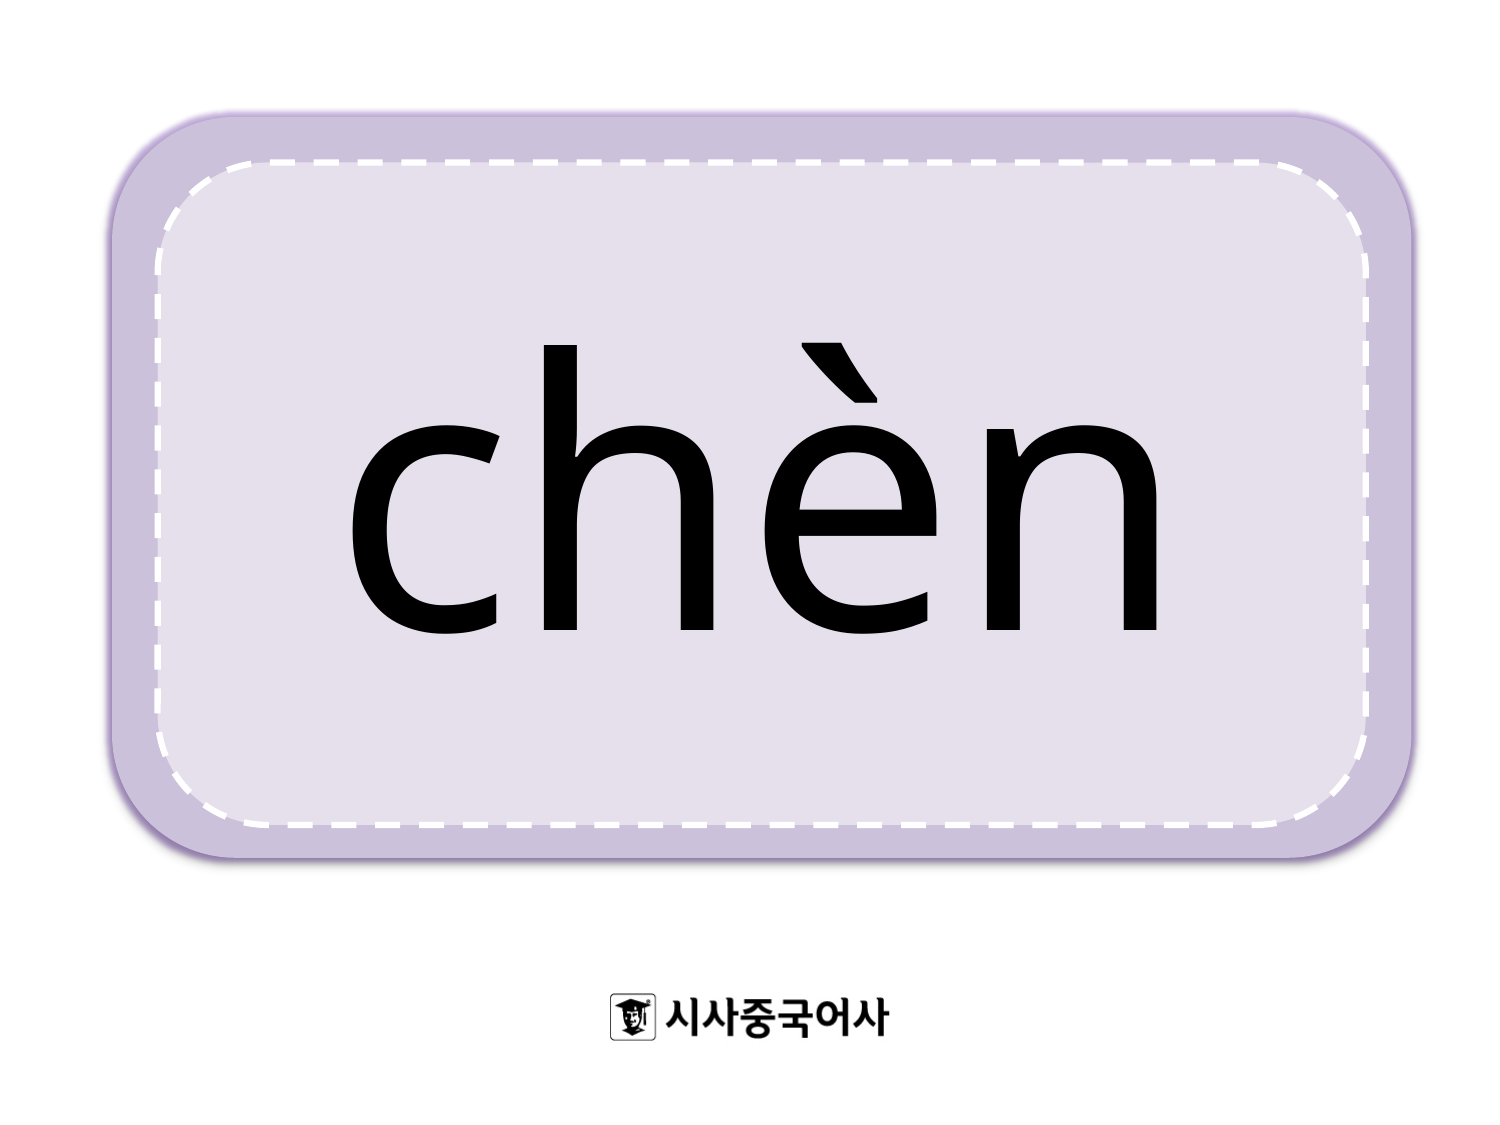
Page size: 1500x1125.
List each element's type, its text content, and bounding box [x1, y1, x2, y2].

text_box chèn [156, 149, 1365, 812]
picture [602, 987, 898, 1047]
